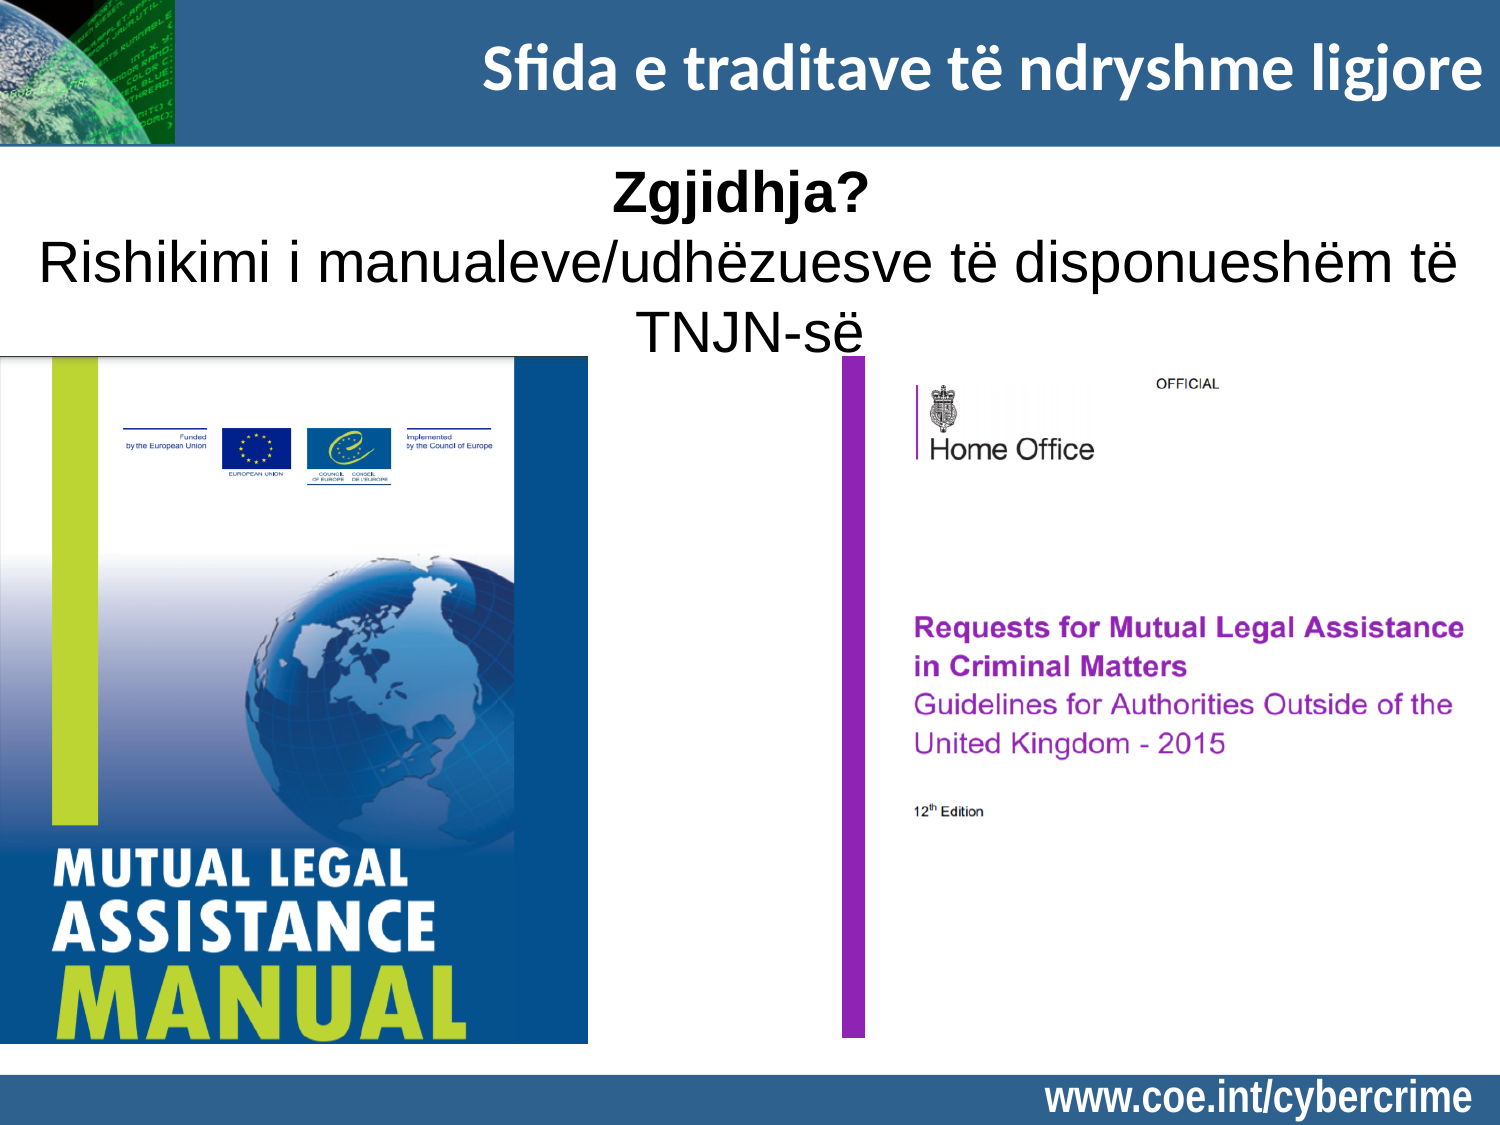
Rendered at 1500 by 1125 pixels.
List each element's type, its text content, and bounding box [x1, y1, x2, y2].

text_box [0, 1073, 1030, 1125]
text_box Sfida e traditave të ndryshme ligjore [179, 0, 1500, 149]
picture [0, 0, 175, 144]
text_box www.coe.int/cybercrime [1030, 1061, 1500, 1125]
picture [842, 356, 1500, 1054]
picture [0, 356, 588, 1044]
text_box Zgjidhja? Rishikimi i manualeve/udhëzuesve të disponueshëm të TNJN-së [19, 146, 1481, 372]
